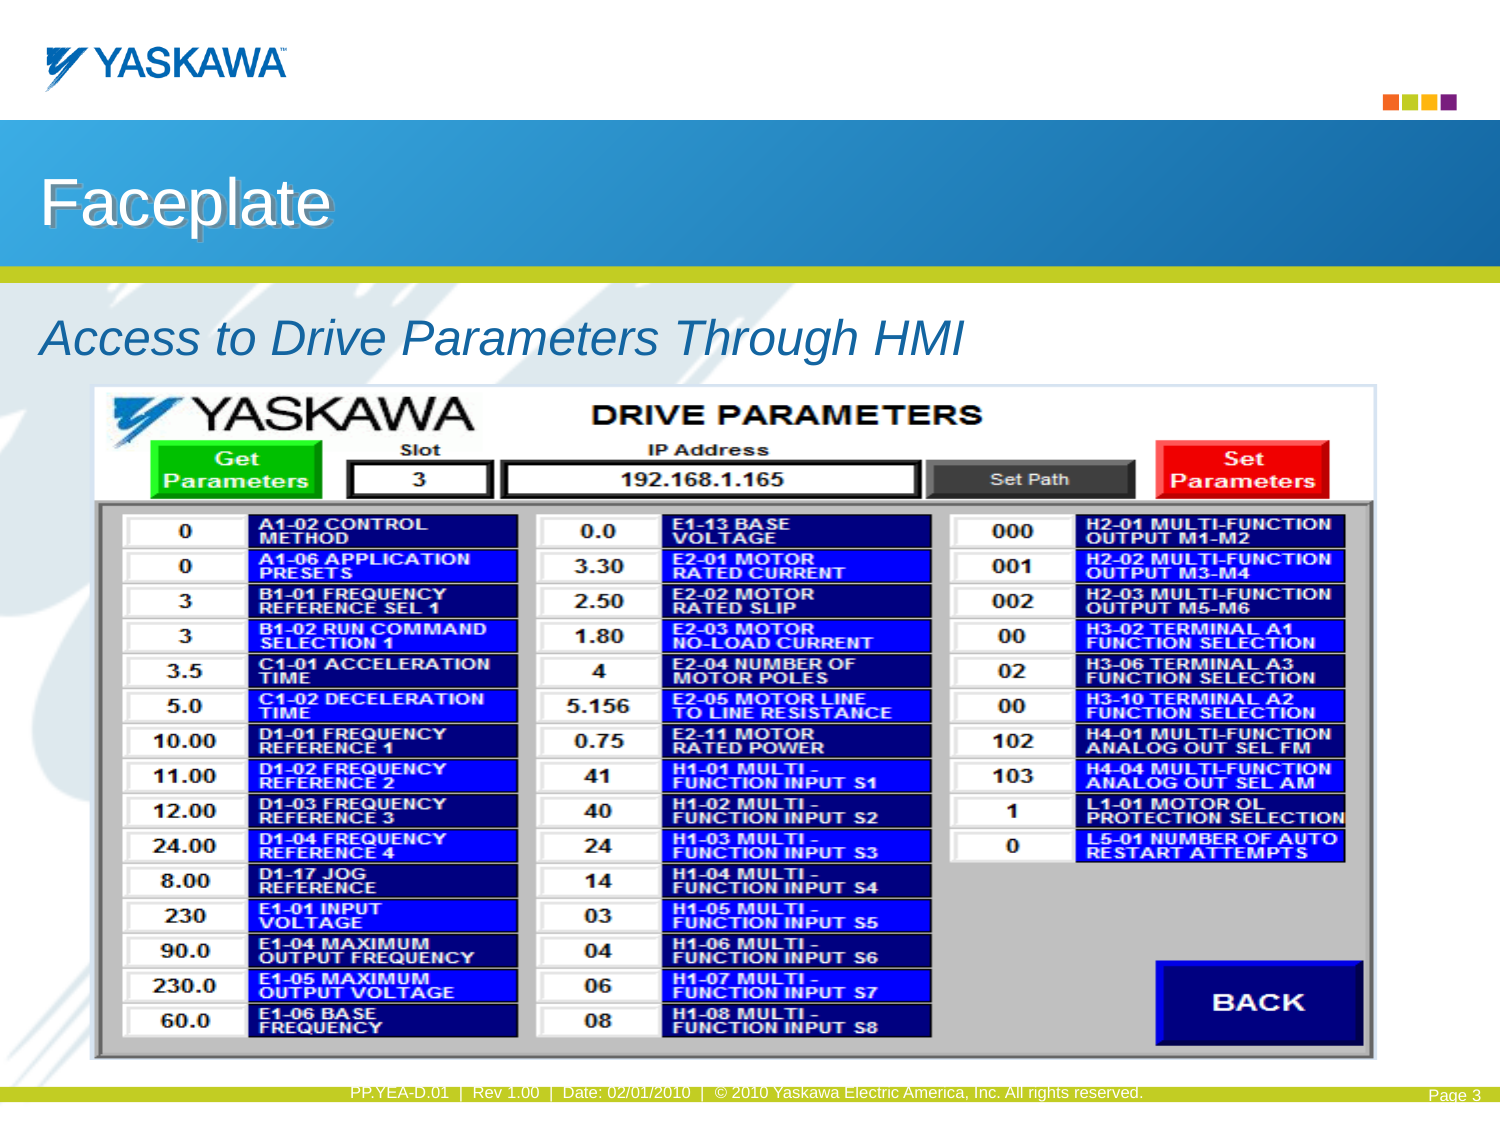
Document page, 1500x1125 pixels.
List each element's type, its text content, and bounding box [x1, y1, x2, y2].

title Faceplate [24, 122, 1351, 276]
picture [45, 46, 287, 92]
picture [89, 383, 1378, 1060]
list Access to Drive Parameters Through HMI [24, 297, 1326, 986]
